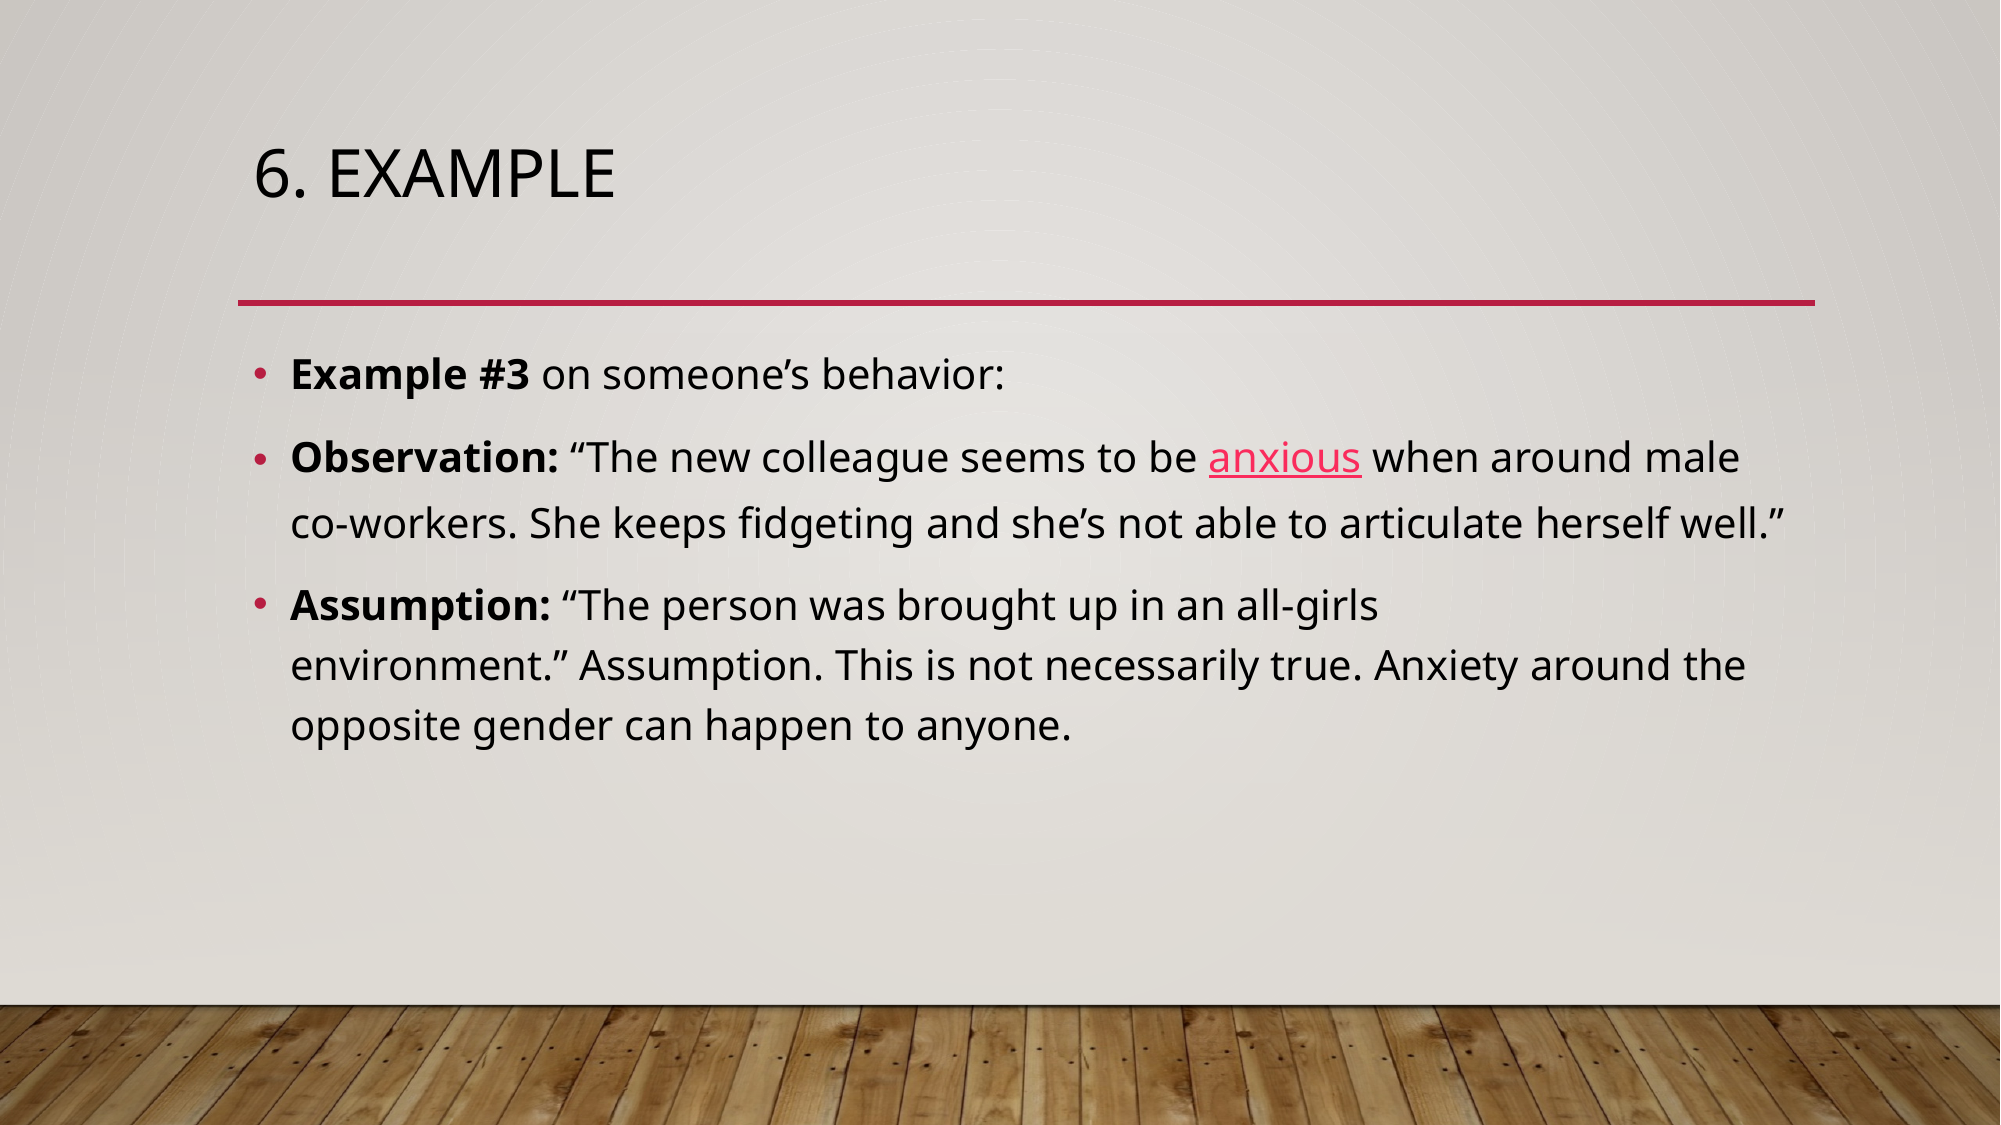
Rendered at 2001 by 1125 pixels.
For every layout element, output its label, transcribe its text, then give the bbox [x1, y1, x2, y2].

picture [0, 1005, 2000, 1125]
list Example #3 on someone’s behavior: Observation: “The new colleague seems to be anxious when around male co-workers. She keeps fidgeting and she’s not able to articulate herself well.” Assumption: “The person was brought up in an all-girls environment.” Assumption. This is not necessarily true. Anxiety around the opposite gender can happen to anyone. [238, 330, 1814, 897]
title 6. Example [238, 131, 1814, 305]
